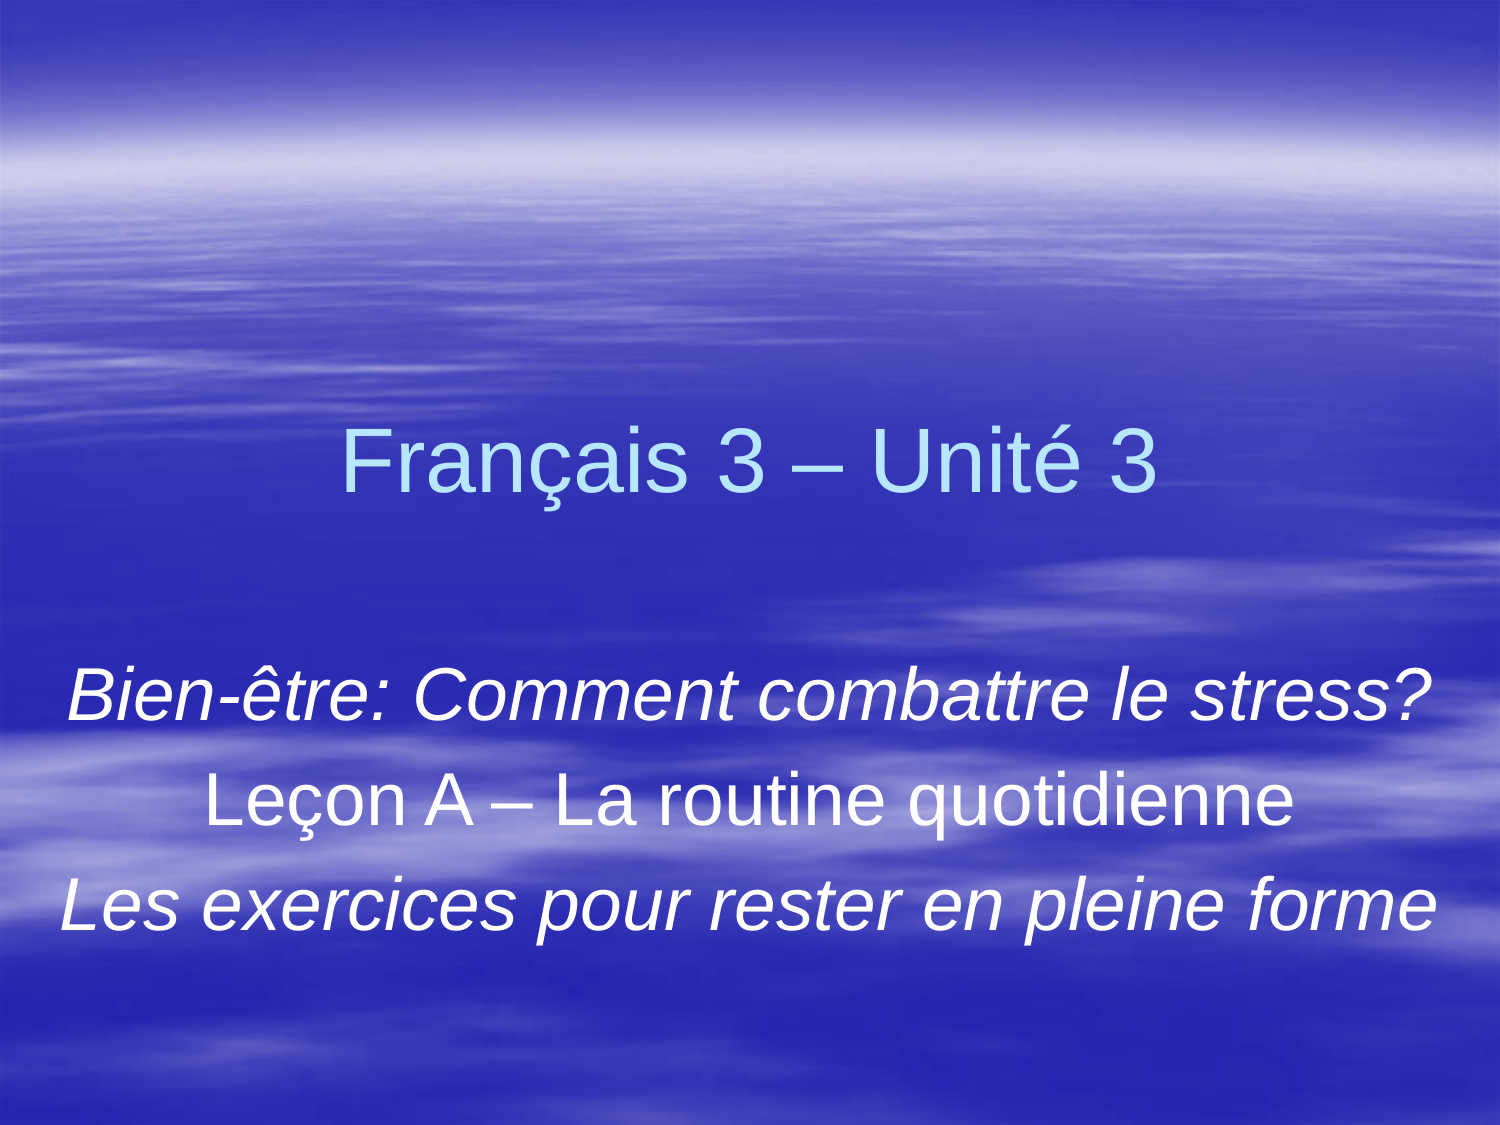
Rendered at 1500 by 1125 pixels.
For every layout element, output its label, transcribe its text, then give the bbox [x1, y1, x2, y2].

subtitle Bien-être: Comment combattre le stress? Leçon A – La routine quotidienne Les exercices pour rester en pleine forme [0, 637, 1500, 1038]
title Français 3 – Unité 3 [112, 324, 1388, 588]
